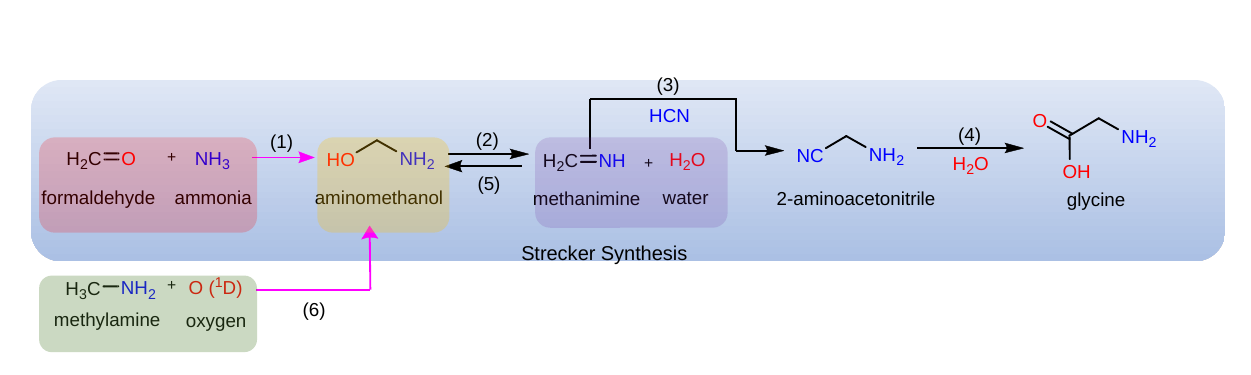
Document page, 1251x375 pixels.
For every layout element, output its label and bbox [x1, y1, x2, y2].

picture [39, 73, 1173, 347]
text_box [40, 347, 256, 354]
text_box [30, 88, 39, 253]
text_box [1173, 78, 1227, 263]
